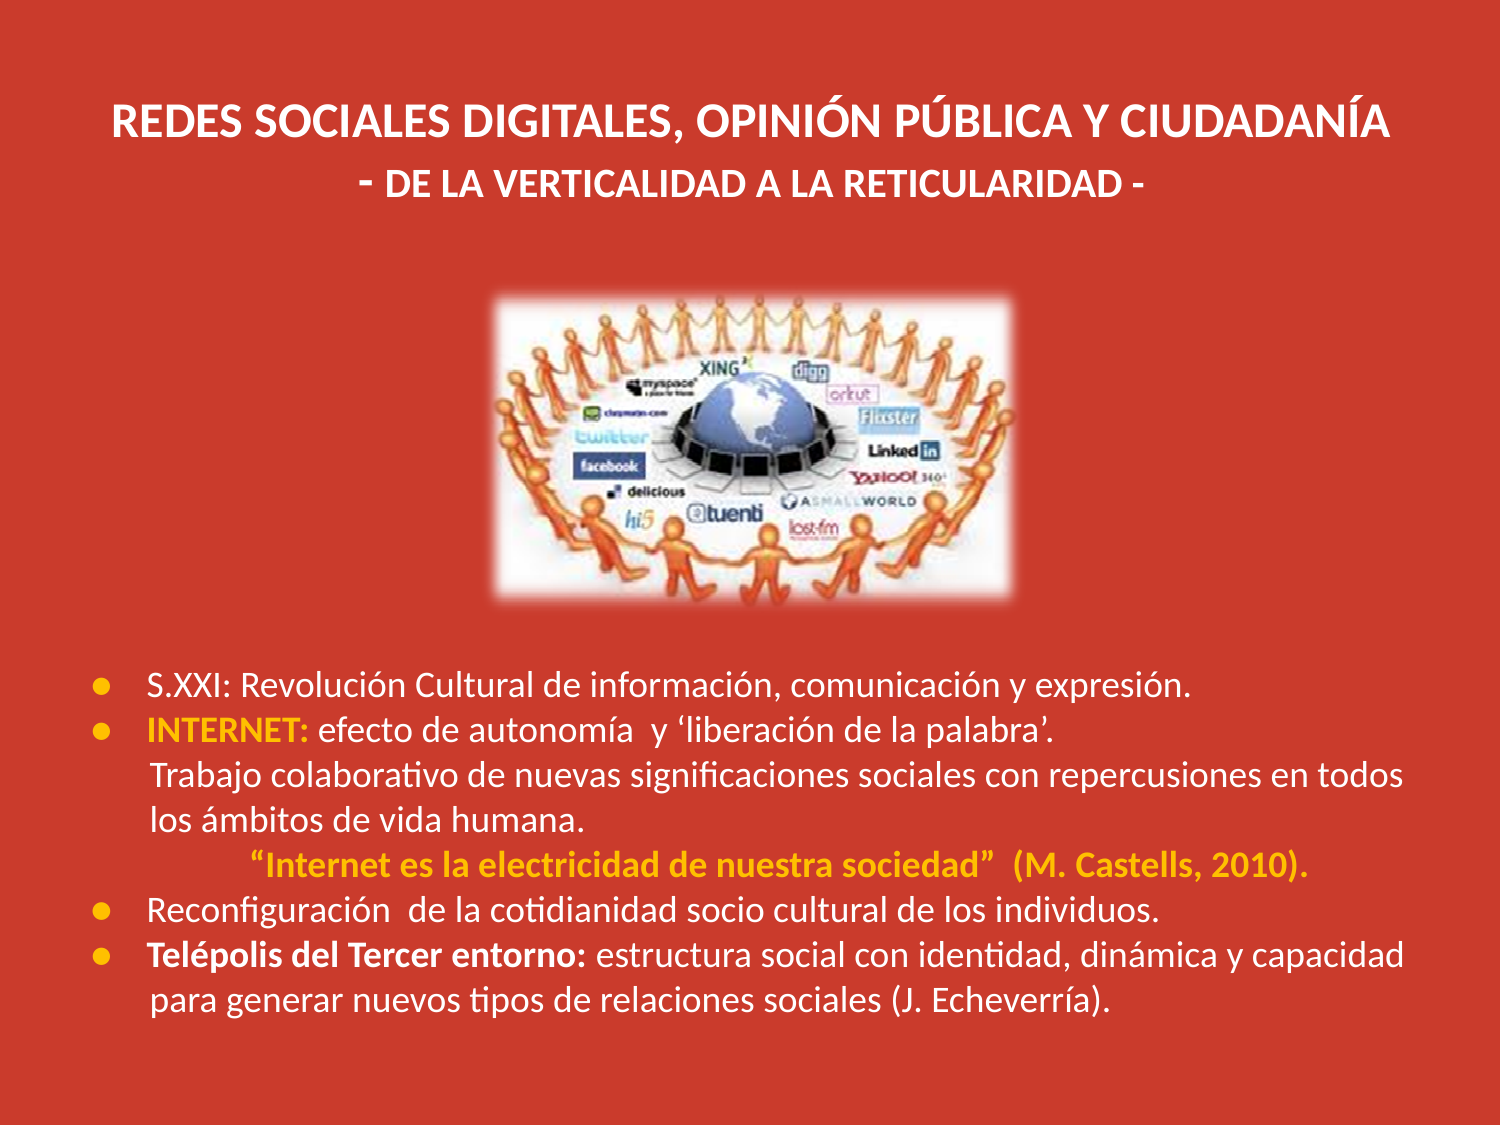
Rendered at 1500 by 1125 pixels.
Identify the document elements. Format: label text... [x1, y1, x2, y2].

picture [477, 278, 1028, 620]
title REDES SOCIALES DIGITALES, OPINIÓN PÚBLICA Y CIUDADANÍA - DE LA VERTICALIDAD A LA RETICULARIDAD - [76, 90, 1427, 206]
list ● S.XXI: Revolución Cultural de información, comunicación y expresión. ● INTERNET: efecto de autonomía y ‘liberación de la palabra’. Trabajo colaborativo de nuevas significaciones sociales con repercusiones en todos los ámbitos de vida humana. “Internet es la electricidad de nuestra sociedad” (M. Castells, 2010). ● Reconfiguración de la cotidianidad socio cultural de los individuos. ● Telépolis del Tercer entorno: estructura social con identidad, dinámica y capacidad para generar nuevos tipos de relaciones sociales (J. Echeverría). [75, 258, 1425, 1083]
